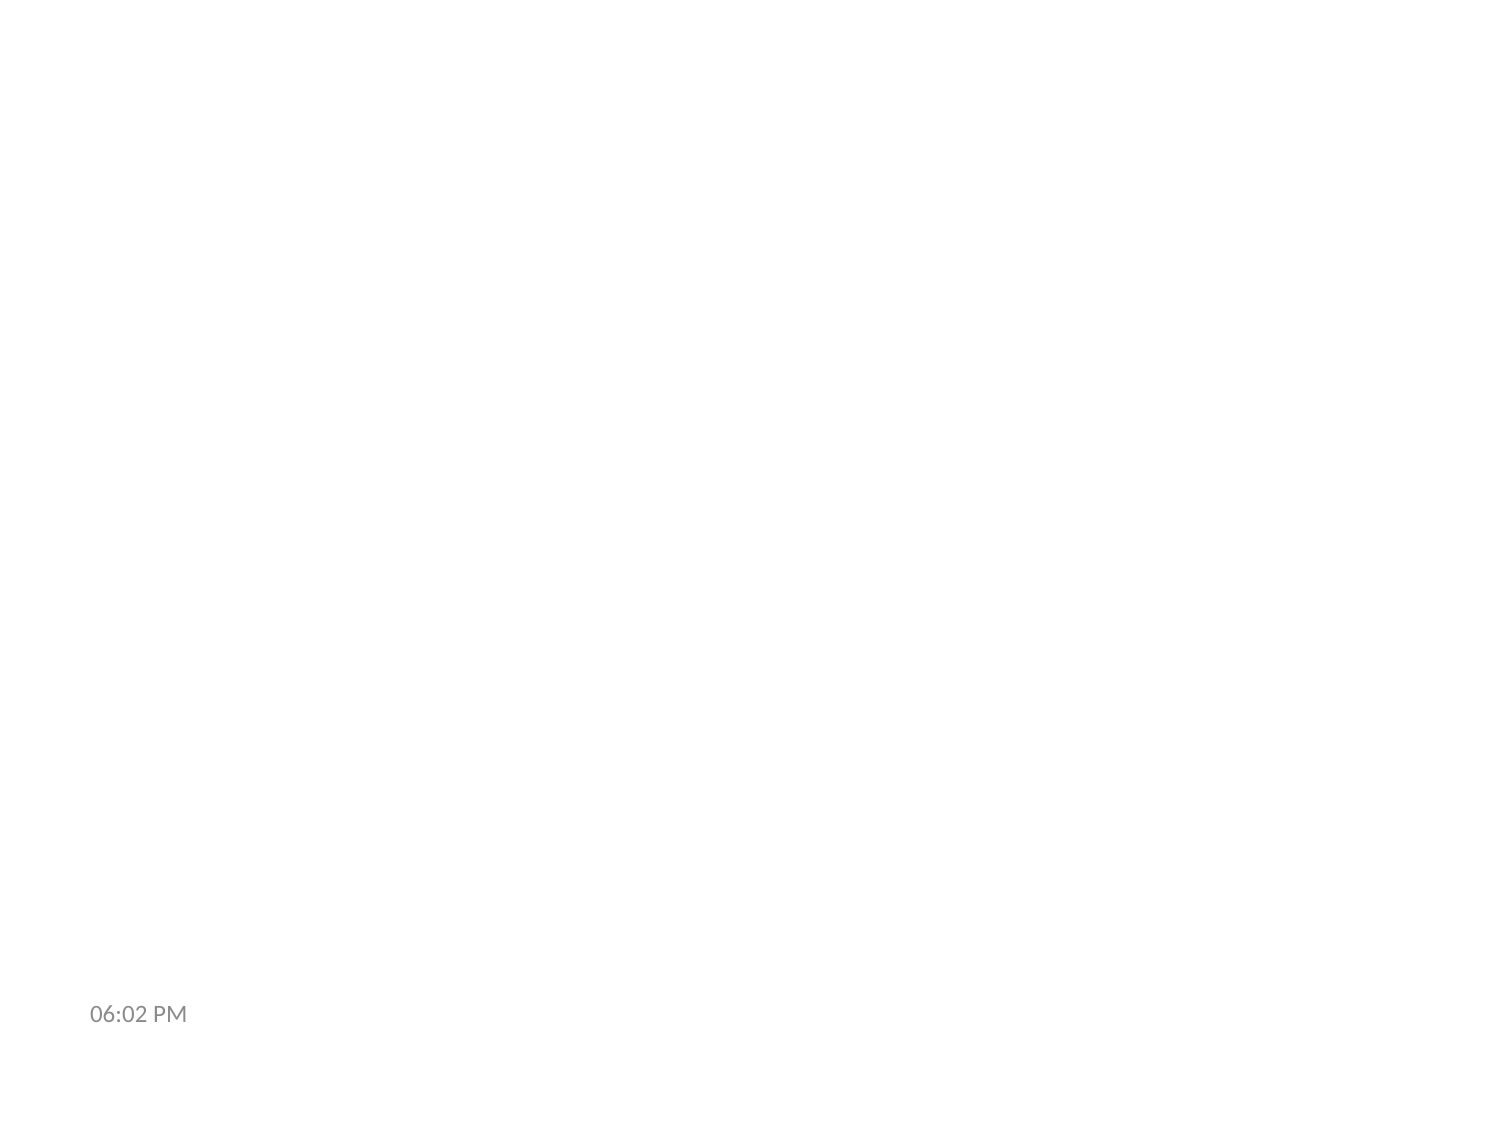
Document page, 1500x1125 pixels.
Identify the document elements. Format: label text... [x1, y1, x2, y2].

text_box 3:35 PM [75, 982, 425, 1043]
